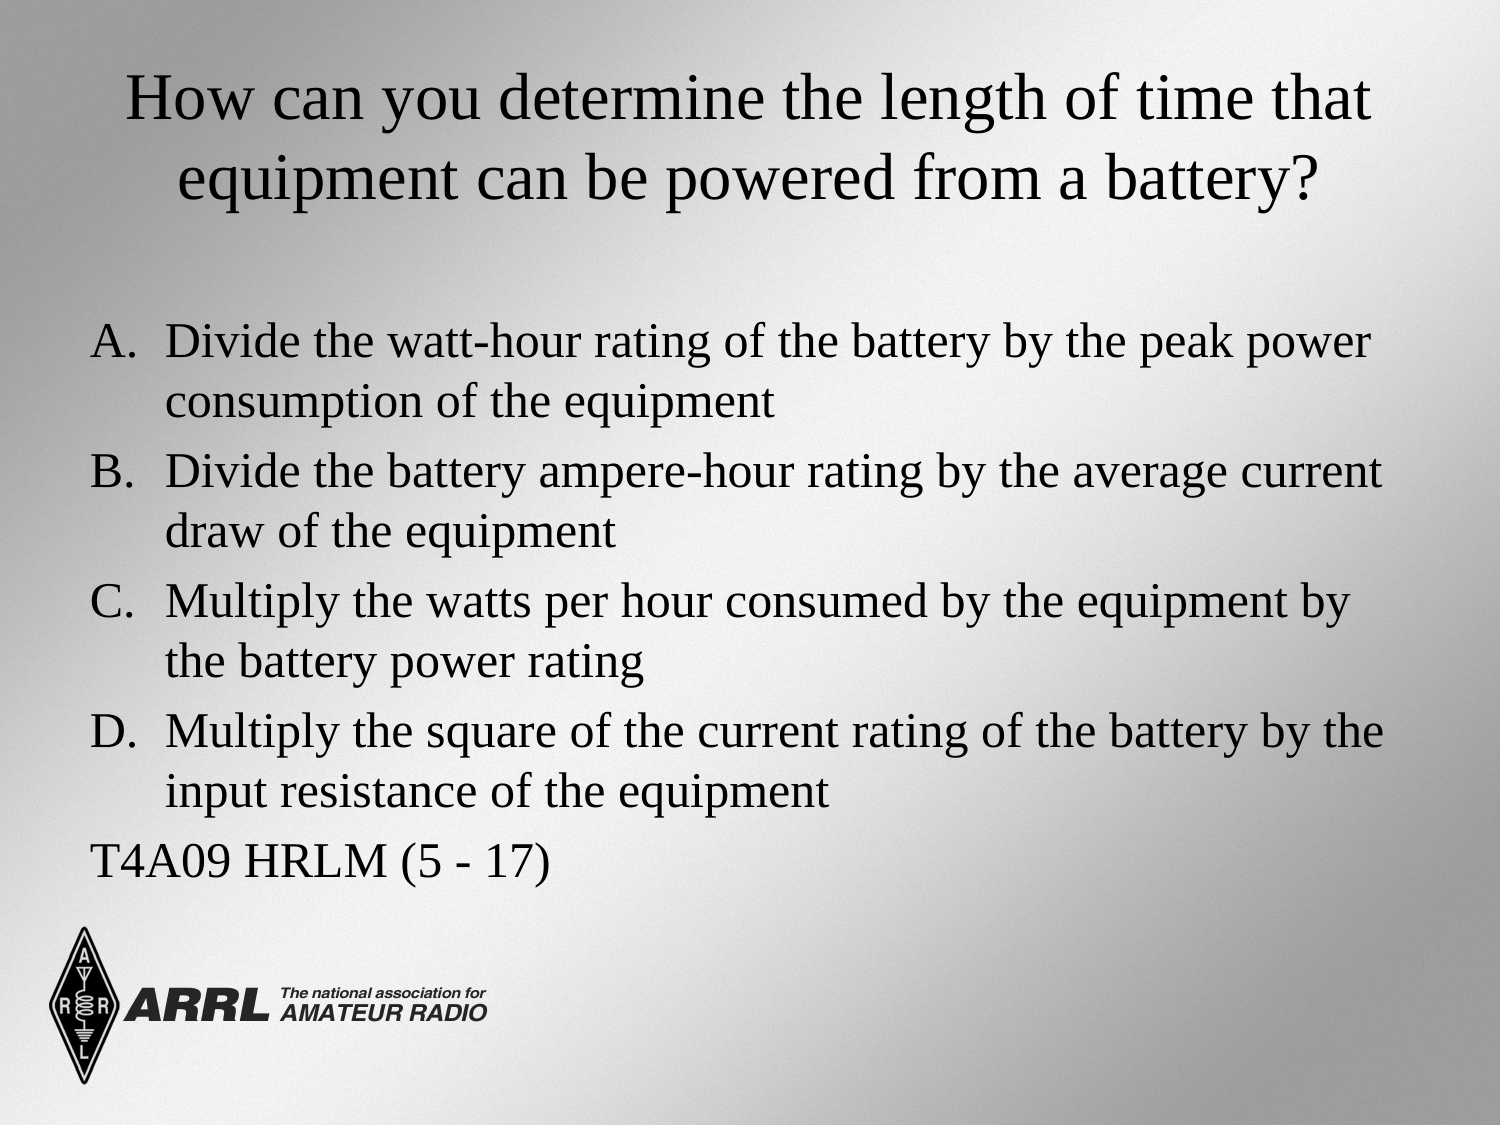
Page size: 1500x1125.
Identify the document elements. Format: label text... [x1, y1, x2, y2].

title How can you determine the length of time that equipment can be powered from a battery? [75, 45, 1425, 233]
picture [0, 0, 1500, 1125]
list Divide the watt-hour rating of the battery by the peak power consumption of the equipment Divide the battery ampere-hour rating by the average current draw of the equipment Multiply the watts per hour consumed by the equipment by the battery power rating Multiply the square of the current rating of the battery by the input resistance of the equipment T4A09 HRLM (5 - 17) [75, 299, 1425, 1005]
